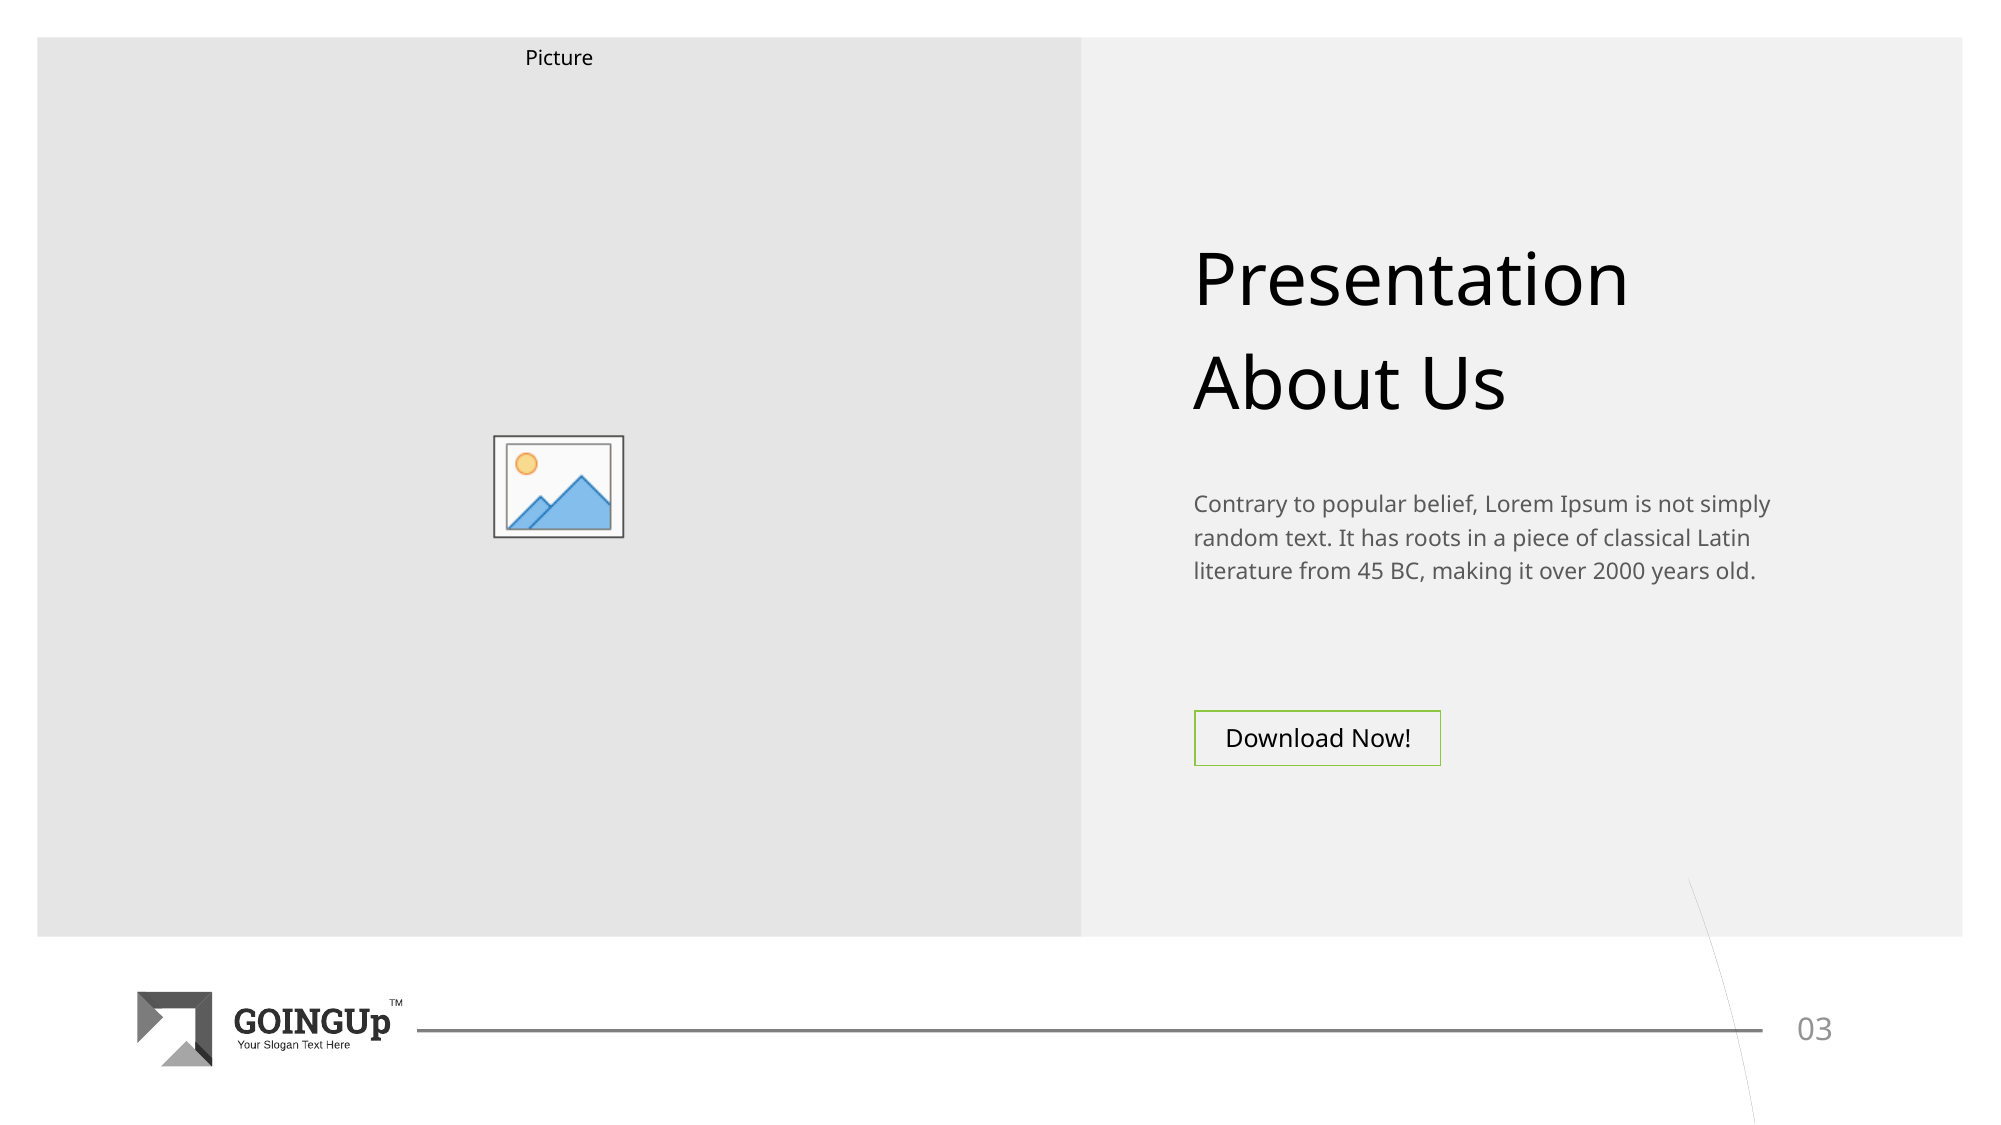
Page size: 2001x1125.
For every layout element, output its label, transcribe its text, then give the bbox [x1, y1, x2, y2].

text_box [1178, 208, 1866, 766]
picture [37, 37, 1082, 937]
text_box [1080, 36, 1963, 938]
slide_number 03 [1767, 983, 1863, 1079]
